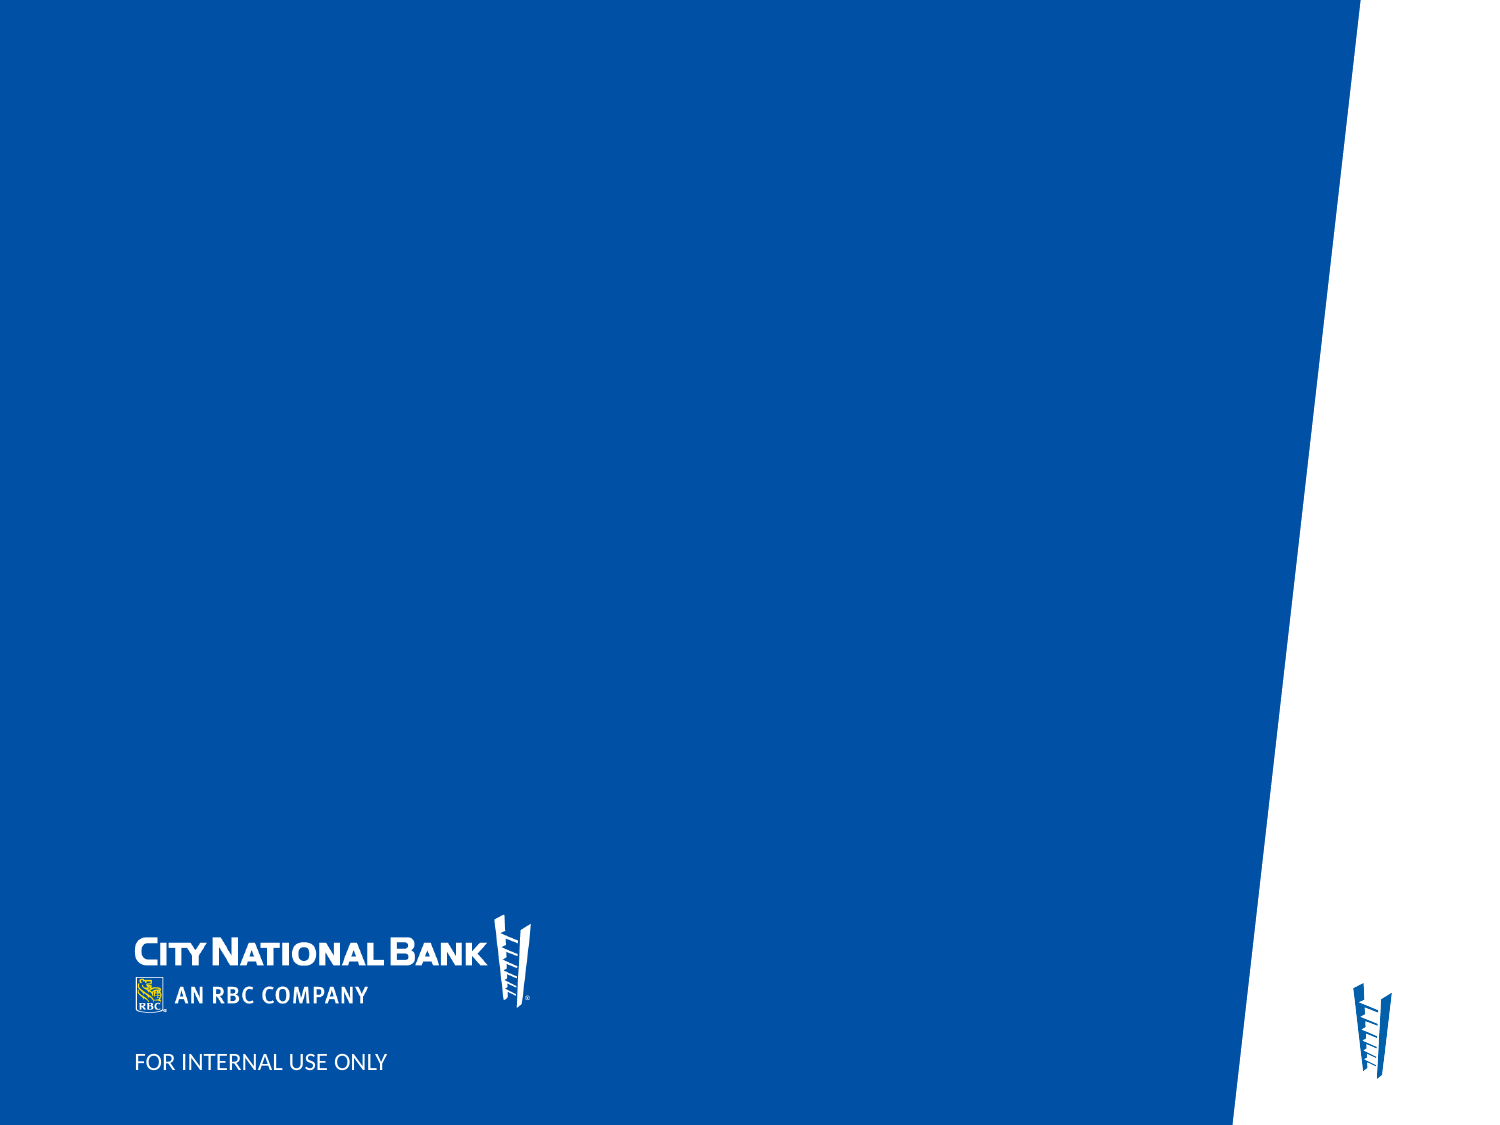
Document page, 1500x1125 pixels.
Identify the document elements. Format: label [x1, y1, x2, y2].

picture [134, 914, 531, 1013]
picture [1353, 983, 1392, 1079]
